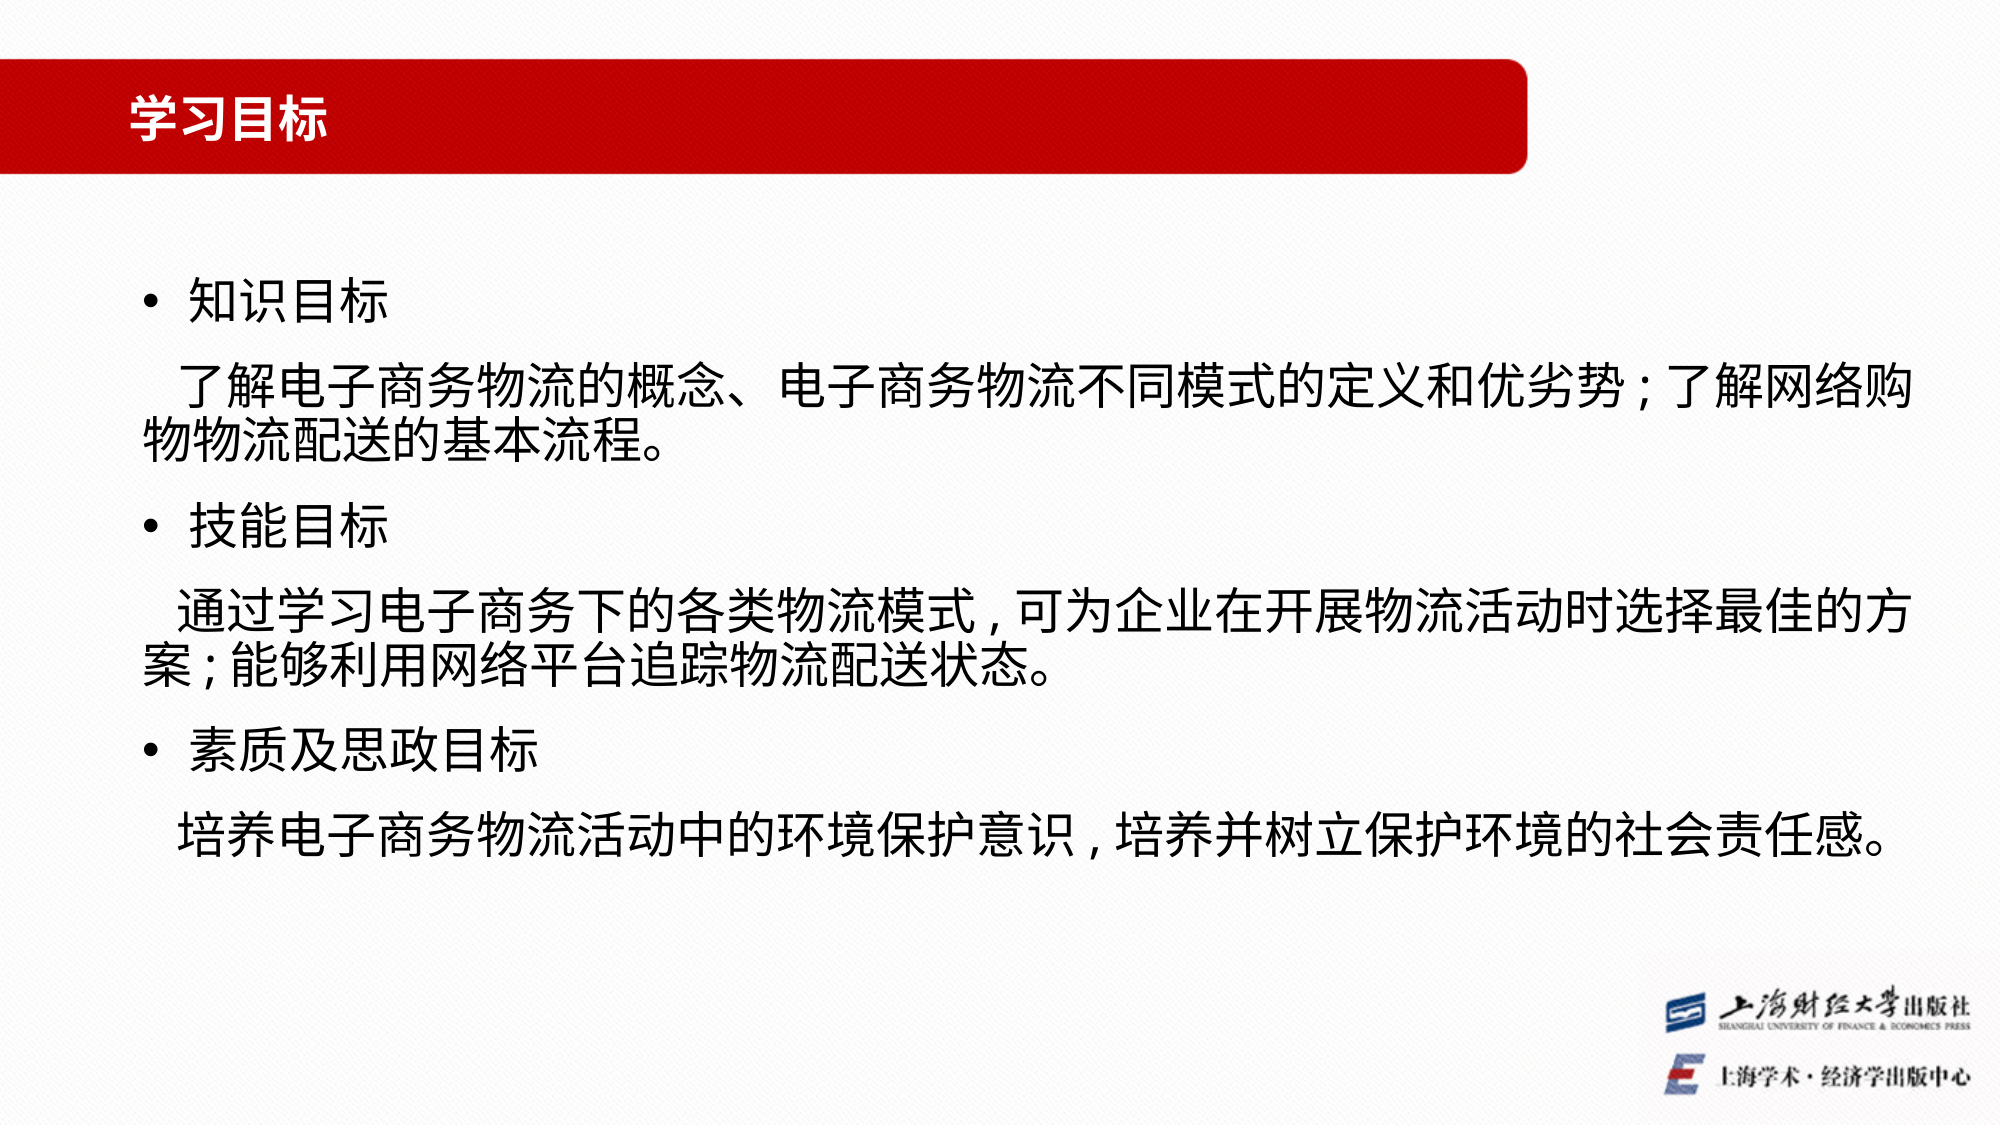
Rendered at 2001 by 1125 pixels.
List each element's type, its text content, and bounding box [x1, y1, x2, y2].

text_box 知识目标 了解电子商务物流的概念、电子商务物流不同模式的定义和优劣势;了解网络购物物流配送的基本流程。 技能目标 通过学习电子商务下的各类物流模式,可为企业在开展物流活动时选择最佳的方案;能够利用网络平台追踪物流配送状态。 素质及思政目标 培养电子商务物流活动中的环境保护意识,培养并树立保护环境的社会责任感。 [127, 269, 1967, 946]
picture [0, 0, 2001, 1125]
text_box 学习目标 [113, 55, 1754, 179]
